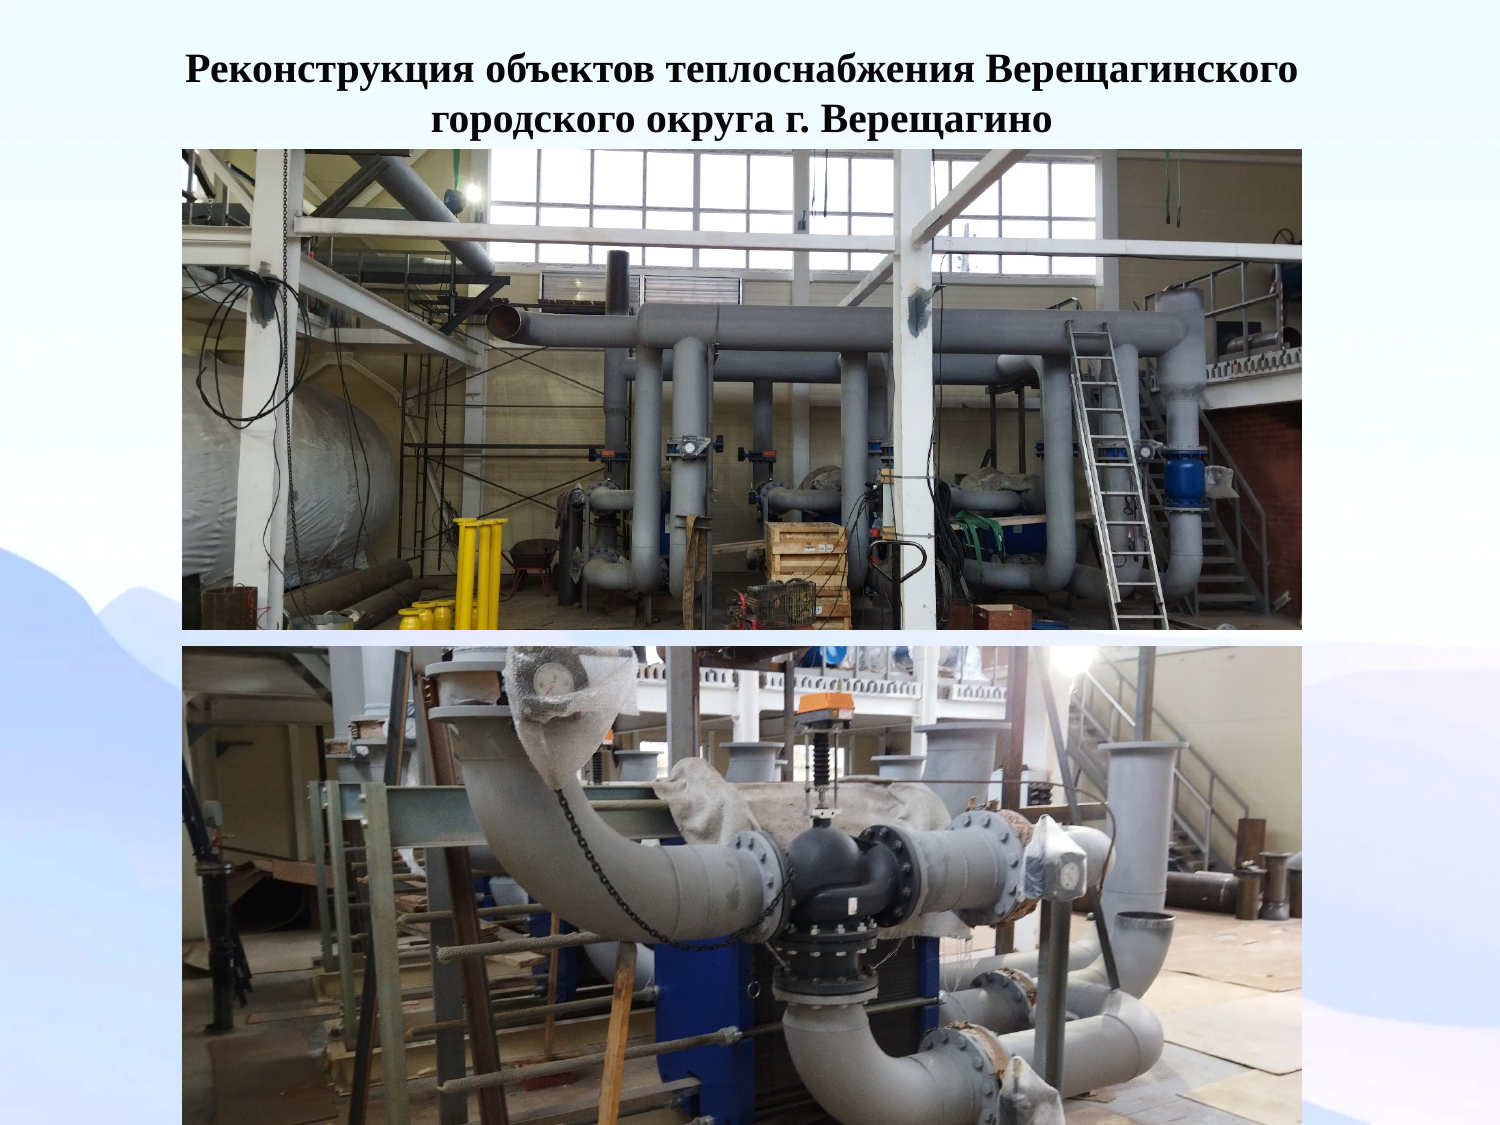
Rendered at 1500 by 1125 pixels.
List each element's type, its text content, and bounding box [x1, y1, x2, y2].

text_box Реконструкция объектов теплоснабжения Верещагинского городского округа г. Верещагино [129, 33, 1355, 149]
picture [0, 0, 1500, 1125]
